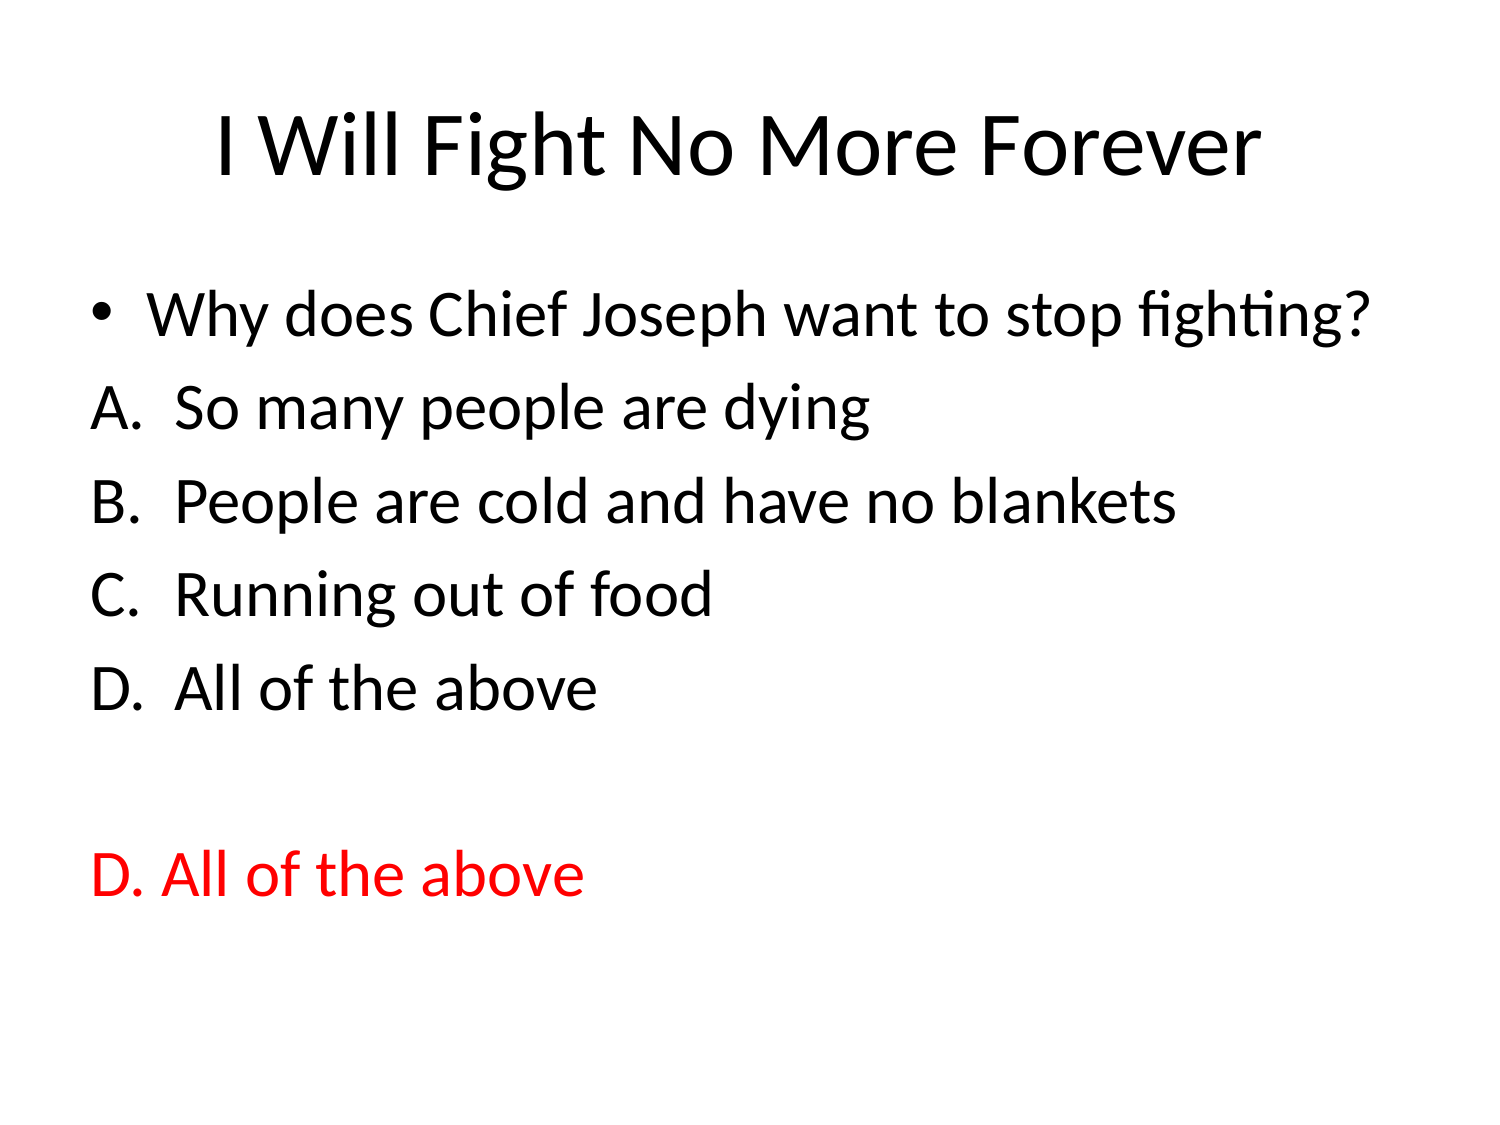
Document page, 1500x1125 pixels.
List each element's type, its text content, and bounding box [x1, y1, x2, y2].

list Why does Chief Joseph want to stop fighting? So many people are dying People are cold and have no blankets Running out of food All of the above D. All of the above [75, 262, 1425, 1005]
title I Will Fight No More Forever [75, 45, 1425, 233]
